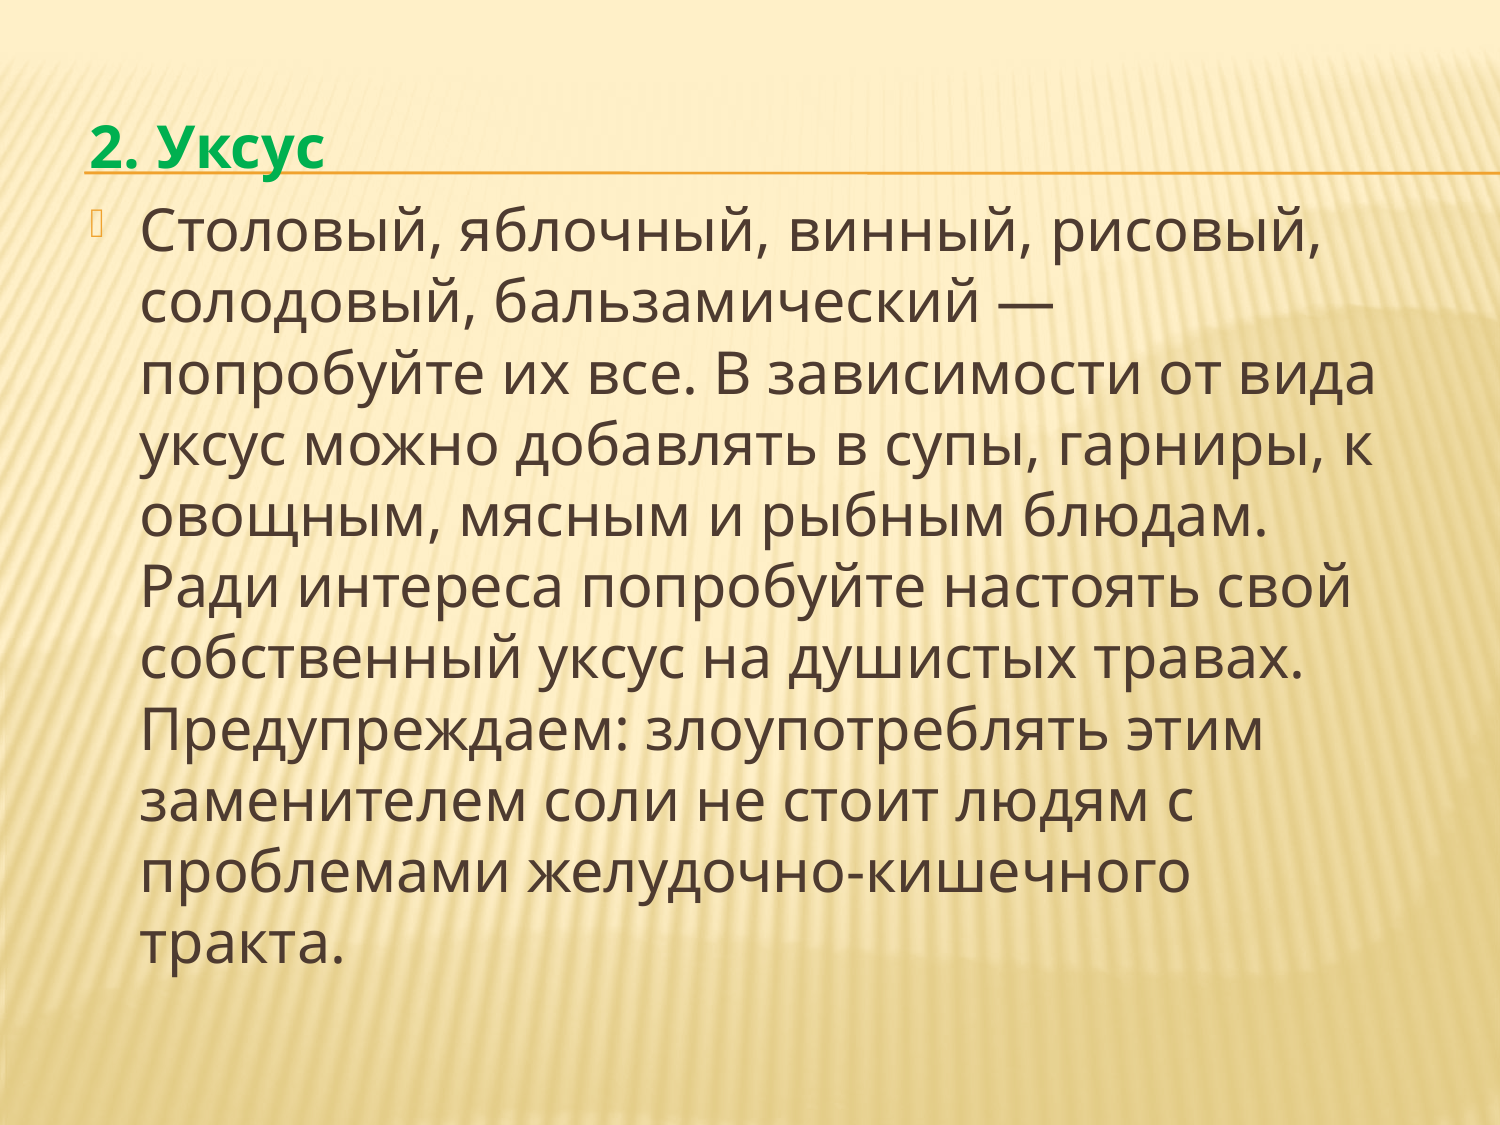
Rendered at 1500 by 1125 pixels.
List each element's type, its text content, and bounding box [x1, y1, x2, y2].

list 2. Уксус Столовый, яблочный, винный, рисовый, солодовый, бальзамический — попробуйте их все. В зависимости от вида уксус можно добавлять в супы, гарниры, к овощным, мясным и рыбным блюдам. Ради интереса попробуйте настоять свой собственный уксус на душистых травах. Предупреждаем: злоупотреблять этим заменителем соли не стоит людям с проблемами желудочно-кишечного тракта. [75, 101, 1425, 986]
